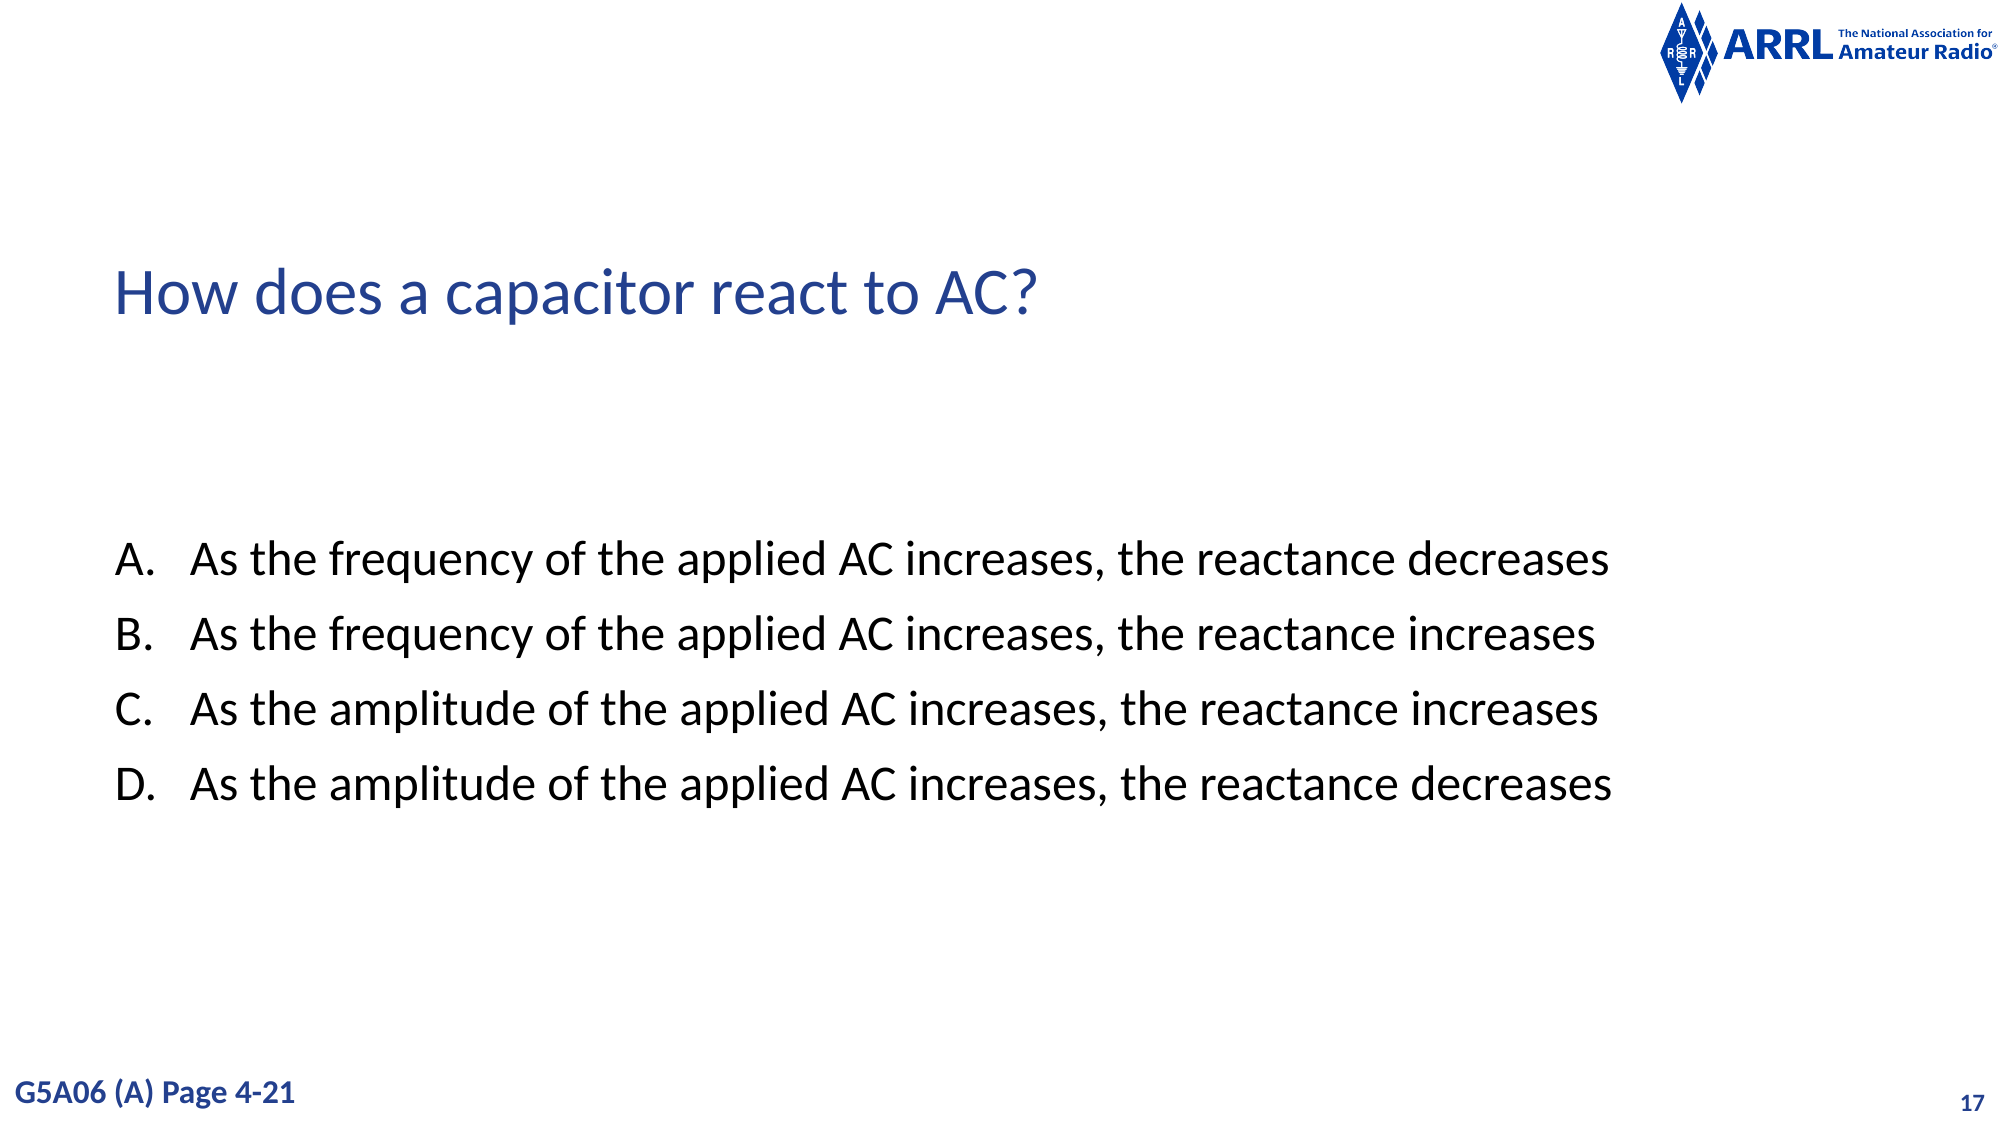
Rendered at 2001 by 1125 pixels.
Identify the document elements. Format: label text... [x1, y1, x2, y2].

title How does a capacitor react to AC? [99, 249, 1900, 388]
picture [1658, 0, 1999, 106]
text_box 17 [1899, 1079, 2000, 1125]
list As the frequency of the applied AC increases, the reactance decreases As the frequency of the applied AC increases, the reactance increases As the amplitude of the applied AC increases, the reactance increases As the amplitude of the applied AC increases, the reactance decreases [99, 525, 1900, 1005]
text_box G5A06 (A) Page 4-21 [0, 1062, 1313, 1118]
